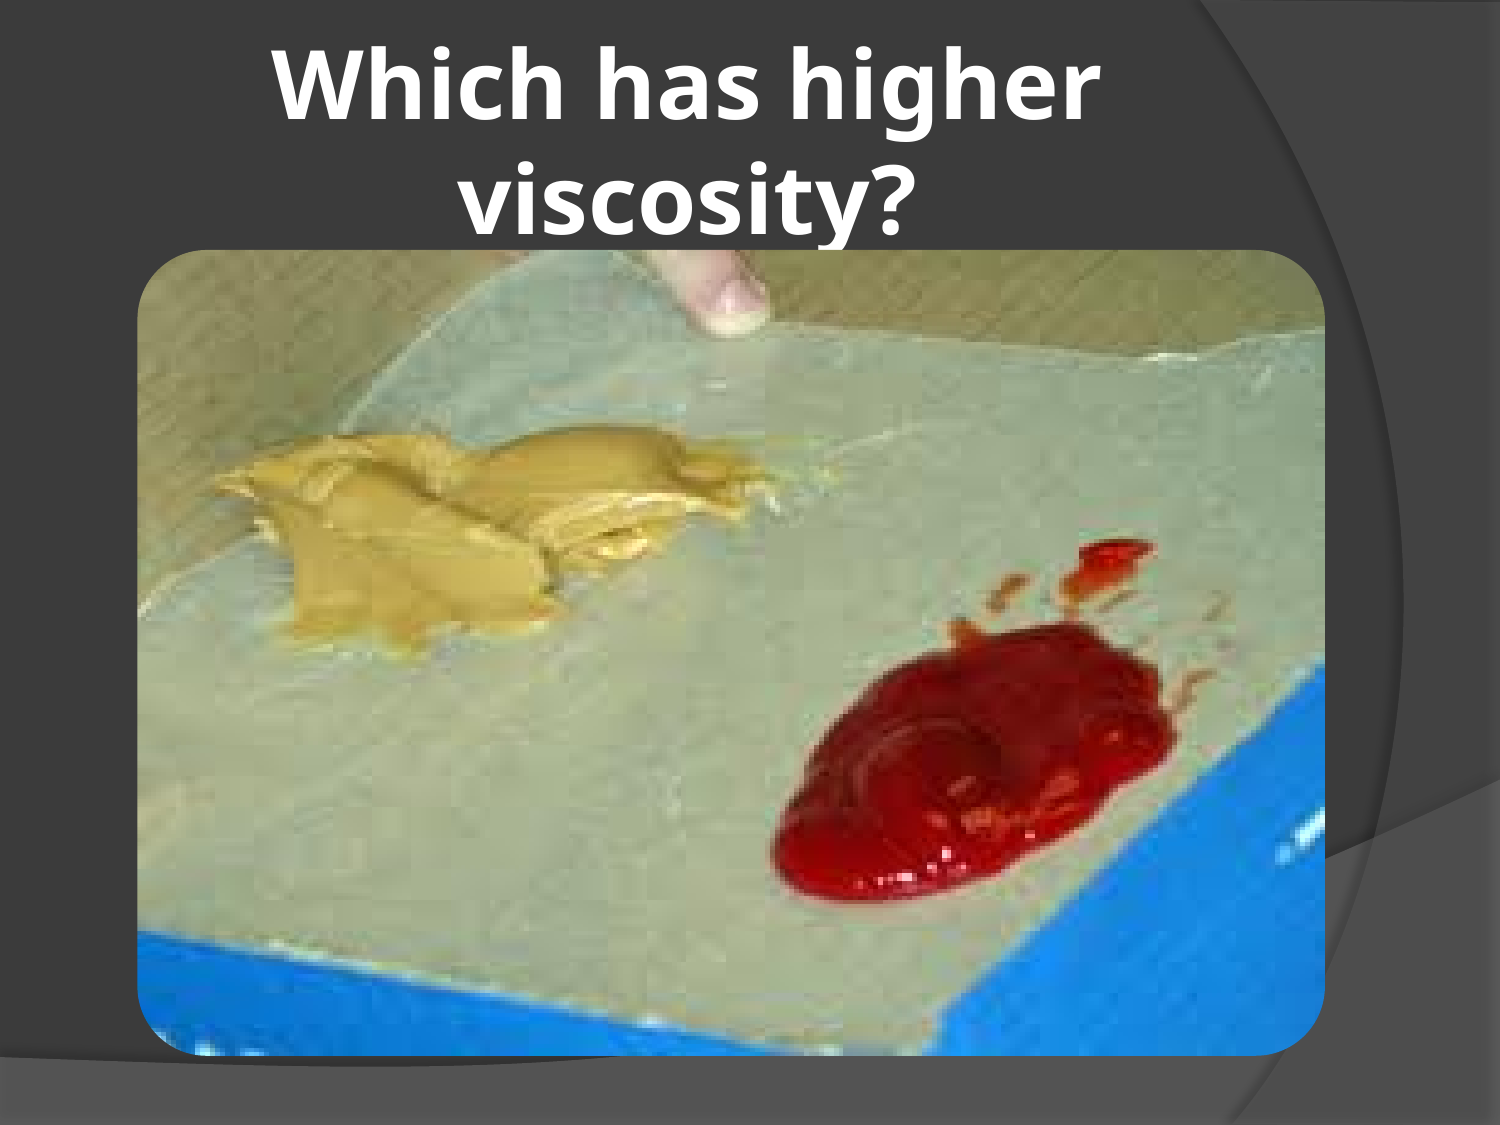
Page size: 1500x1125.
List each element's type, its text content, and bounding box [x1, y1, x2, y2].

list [137, 249, 1326, 1056]
title Which has higher viscosity? [75, 45, 1300, 233]
